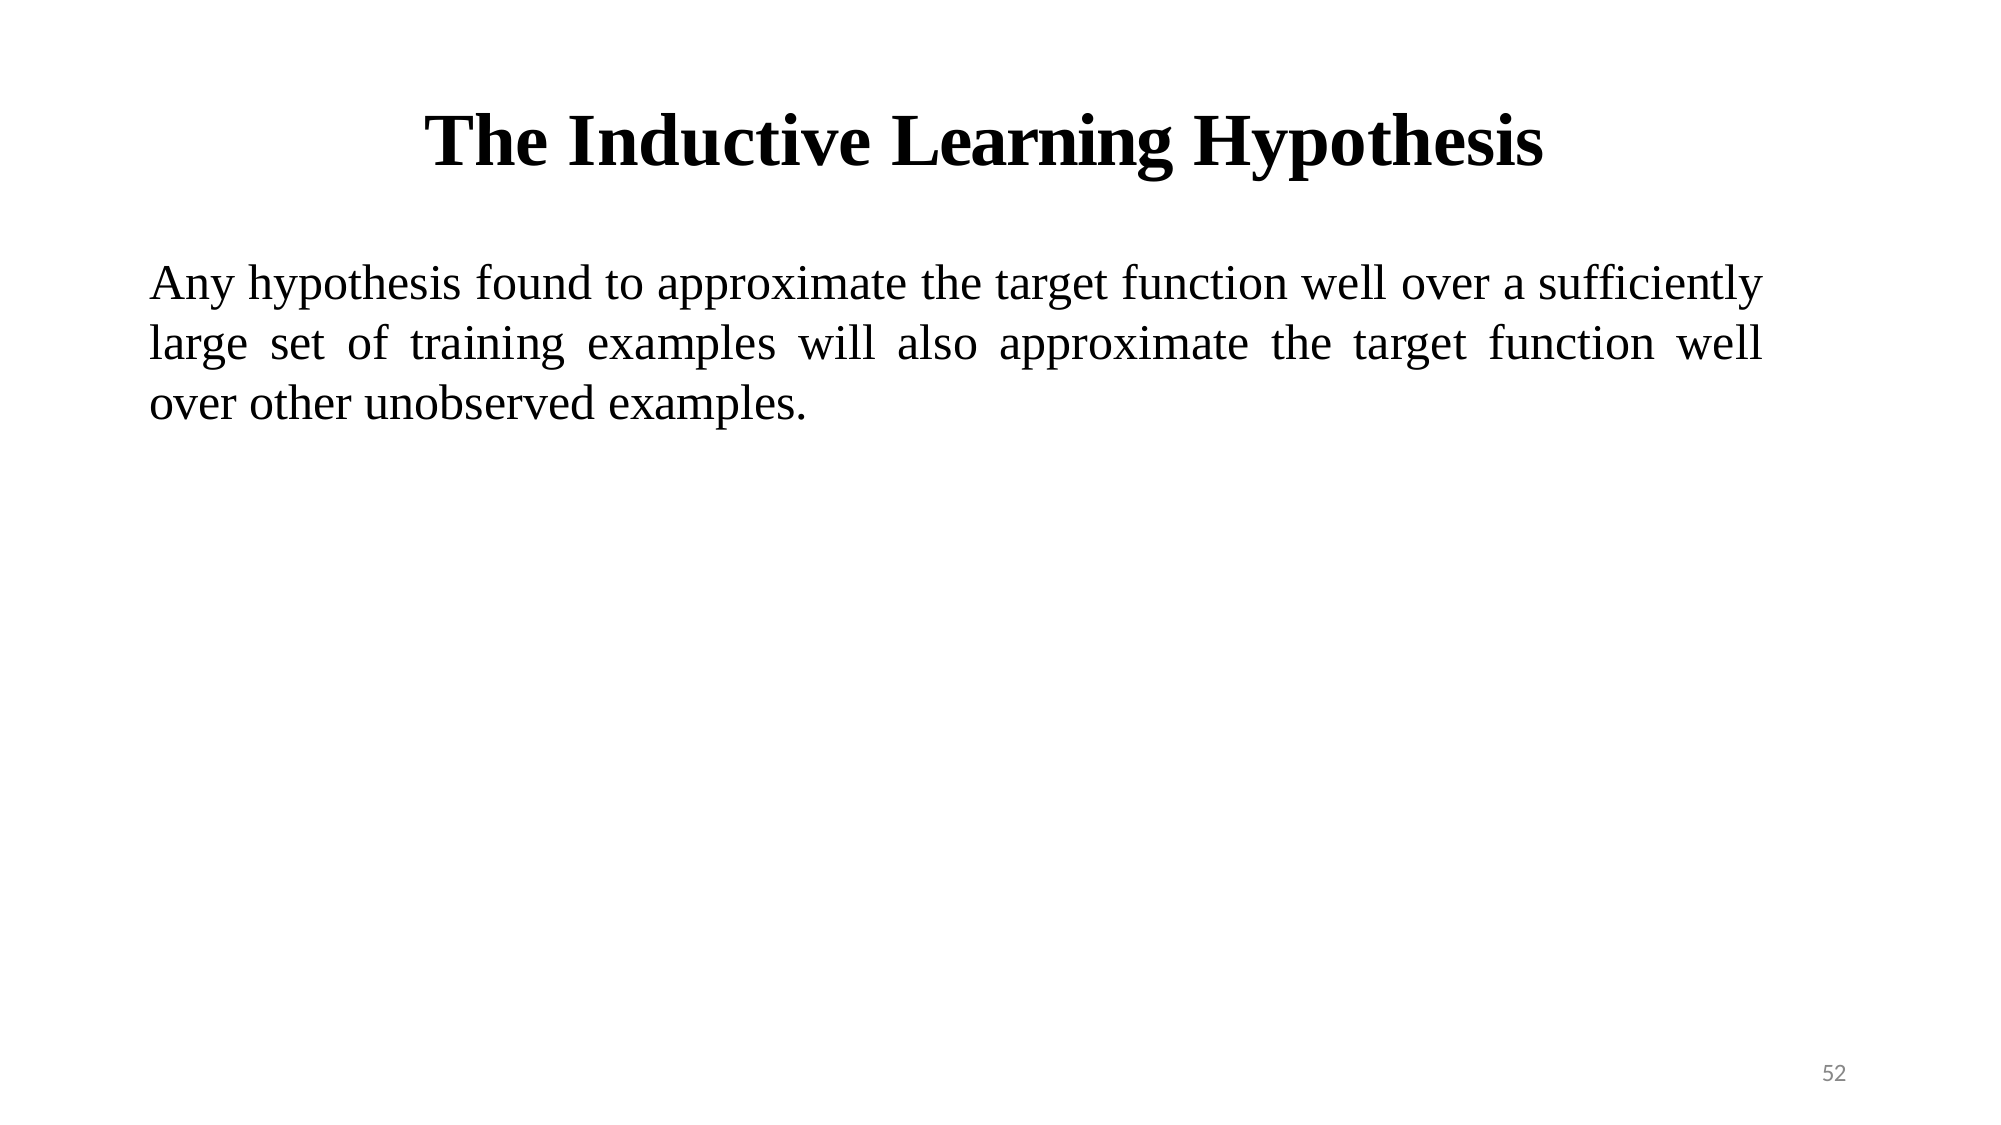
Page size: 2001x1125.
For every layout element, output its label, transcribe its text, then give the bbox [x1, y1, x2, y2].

text_box Any hypothesis found to approximate the target function well over a sufficiently large set of training examples will also approximate the target function well over other unobserved examples. [147, 247, 1764, 430]
title The Inductive Learning Hypothesis [153, 88, 1847, 279]
slide_number 52 [1815, 1060, 1856, 1125]
